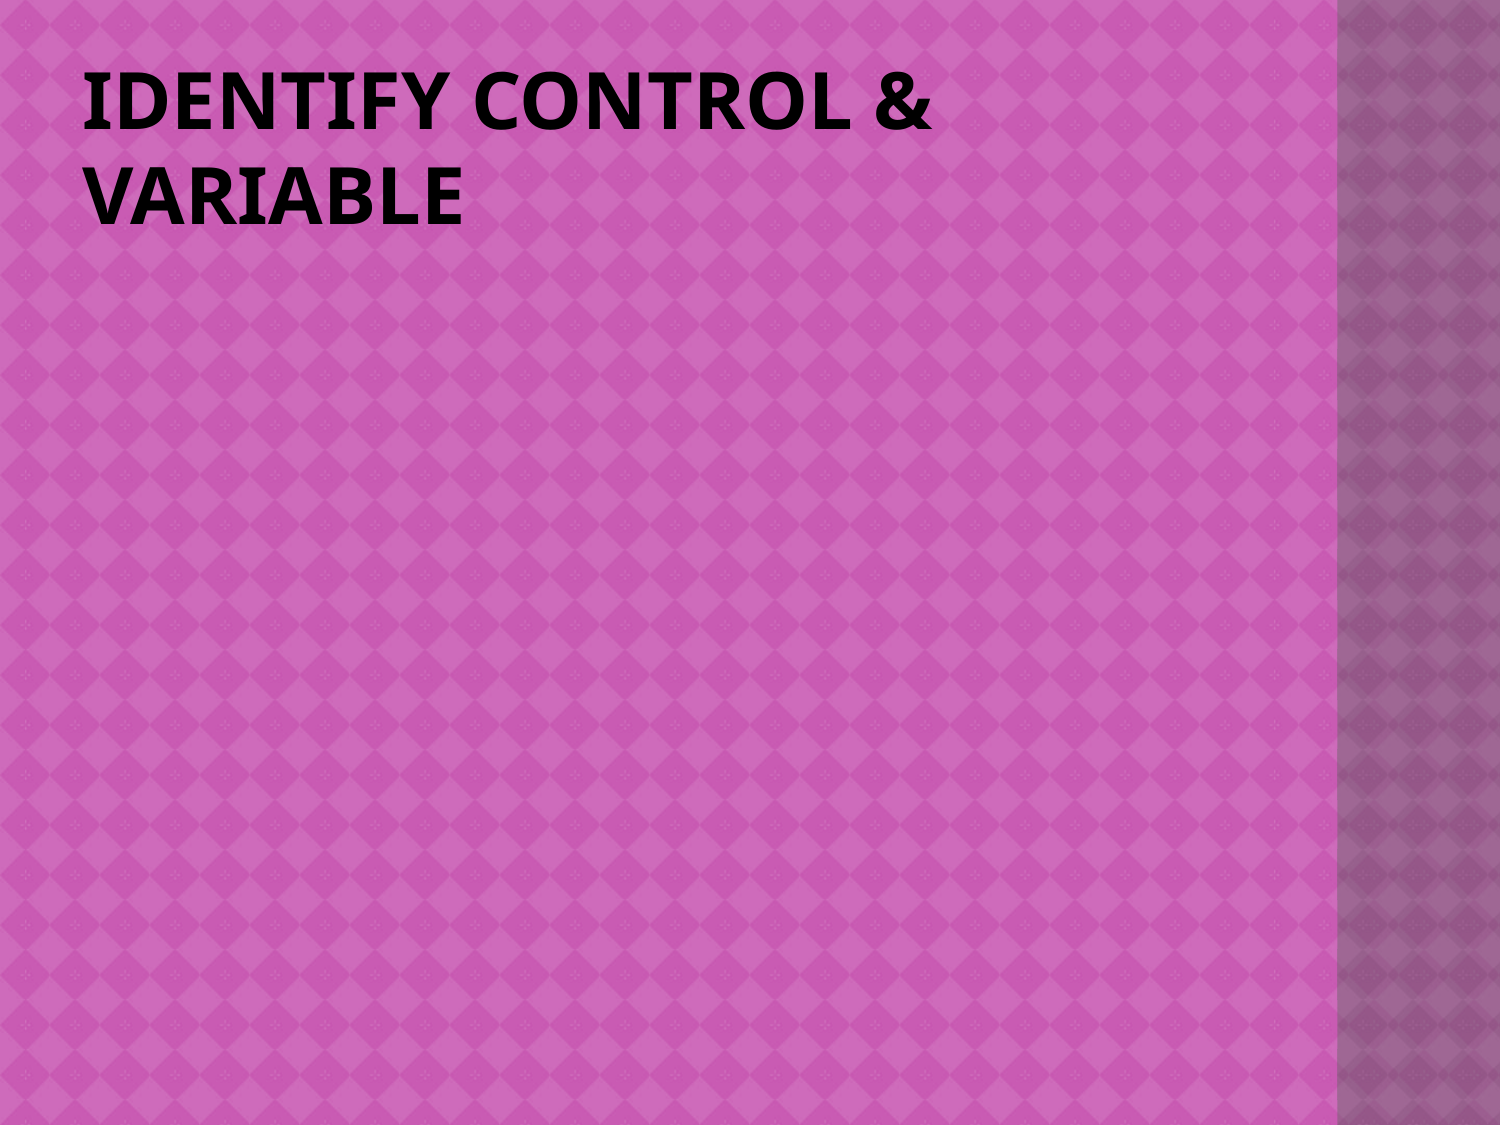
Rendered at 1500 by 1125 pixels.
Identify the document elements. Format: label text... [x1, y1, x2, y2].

title Identify Control & Variable [75, 52, 1263, 240]
